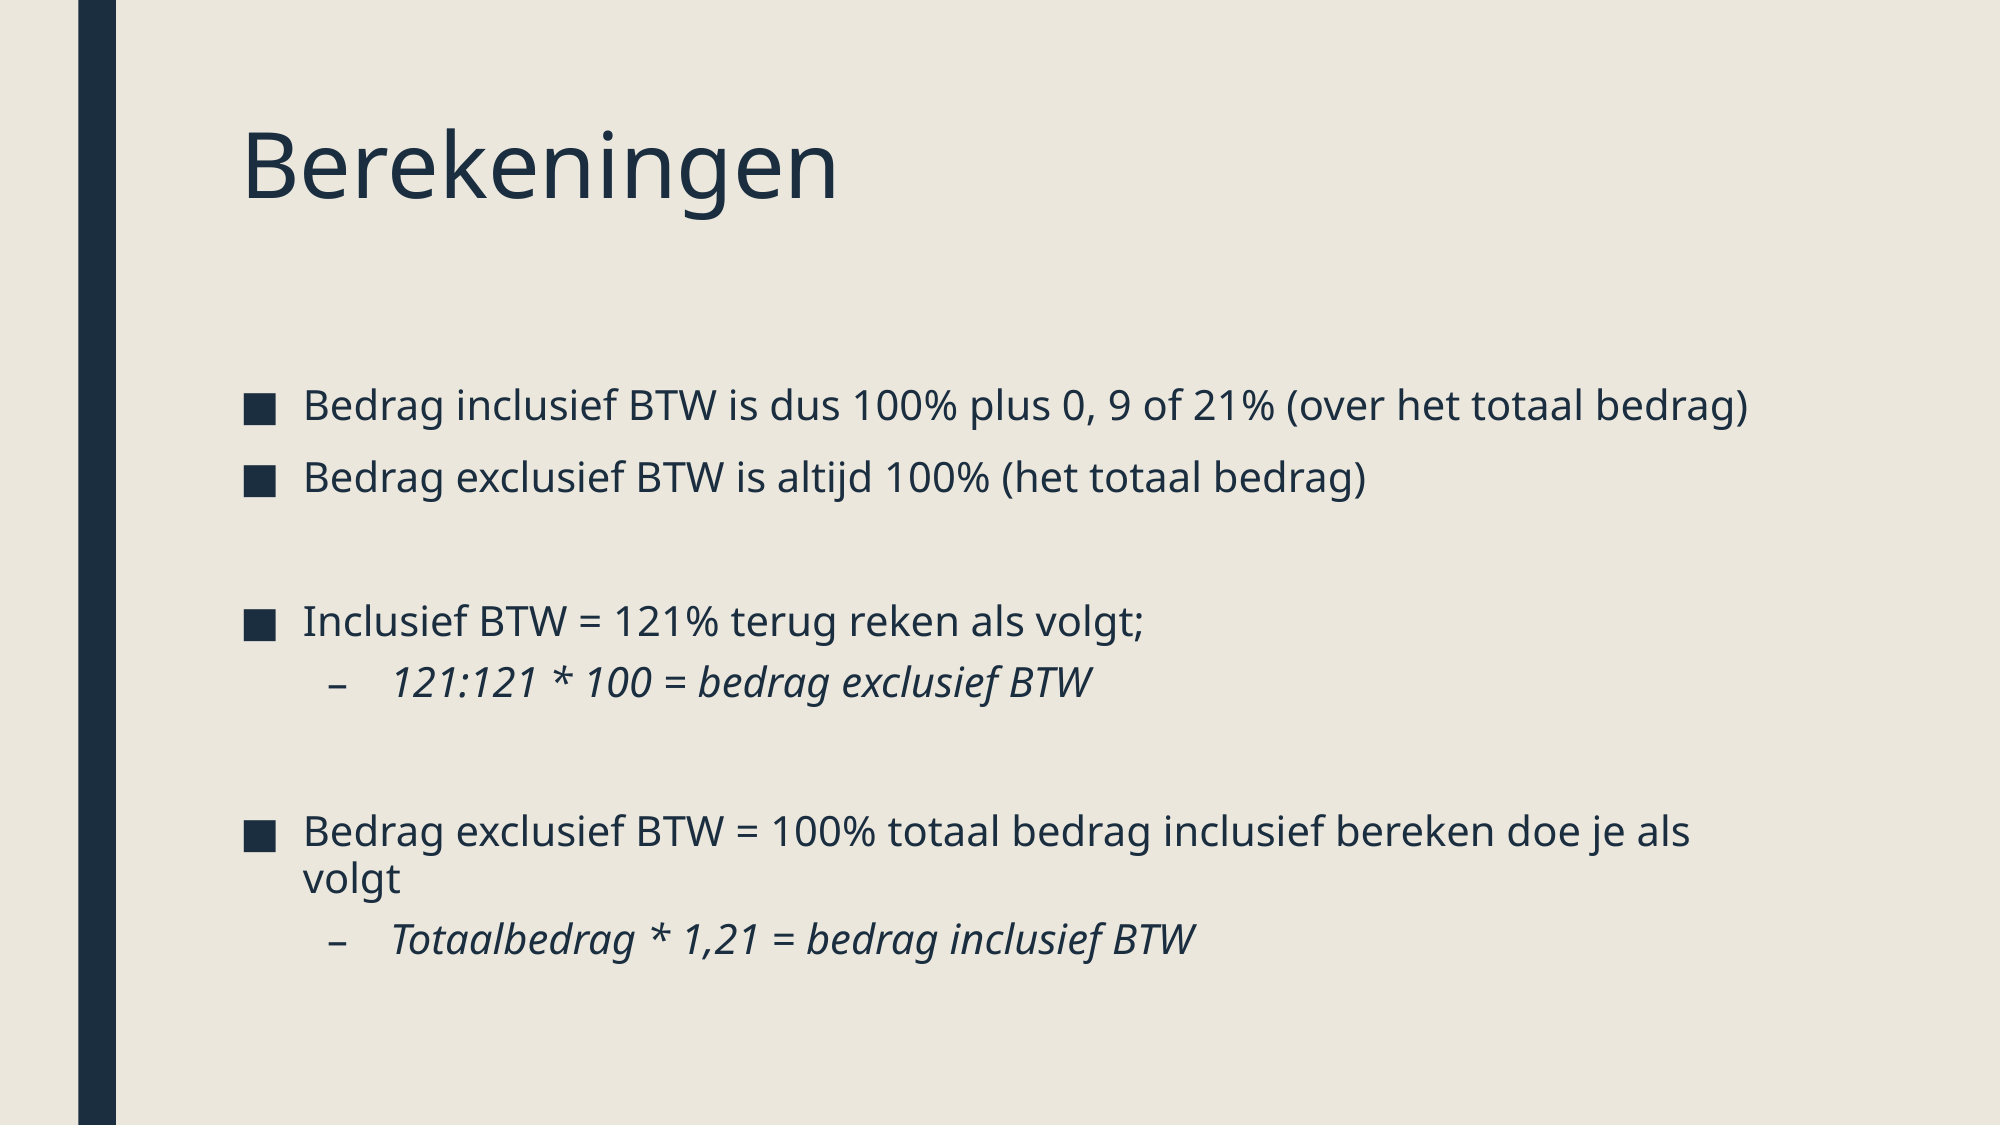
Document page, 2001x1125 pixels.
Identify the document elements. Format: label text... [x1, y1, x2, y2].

list Bedrag inclusief BTW is dus 100% plus 0, 9 of 21% (over het totaal bedrag) Bedrag exclusief BTW is altijd 100% (het totaal bedrag) Inclusief BTW = 121% terug reken als volgt; 121:121 * 100 = bedrag exclusief BTW Bedrag exclusief BTW = 100% totaal bedrag inclusief bereken doe je als volgt Totaalbedrag * 1,21 = bedrag inclusief BTW [225, 375, 1800, 963]
title Berekeningen [225, 112, 1800, 357]
